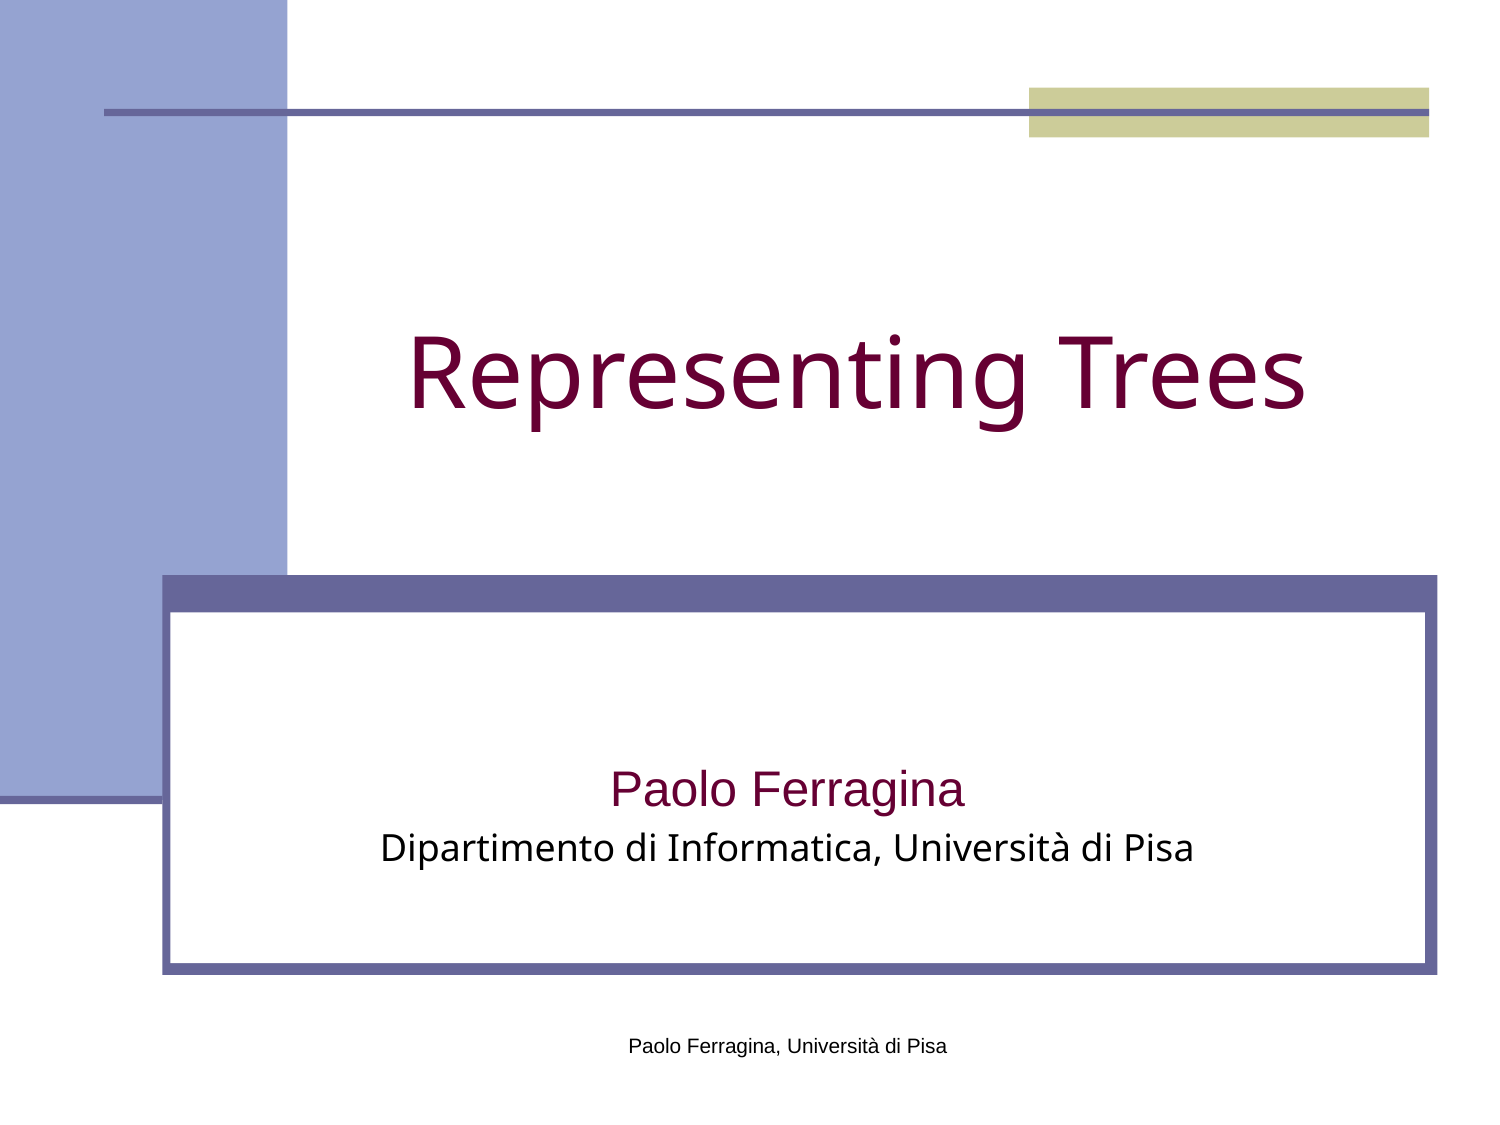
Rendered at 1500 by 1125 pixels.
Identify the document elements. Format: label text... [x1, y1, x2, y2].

subtitle Paolo Ferragina Dipartimento di Informatica, Università di Pisa [225, 650, 1350, 977]
title Representing Trees [289, 187, 1425, 550]
footer Paolo Ferragina, Università di Pisa [550, 1024, 1026, 1101]
